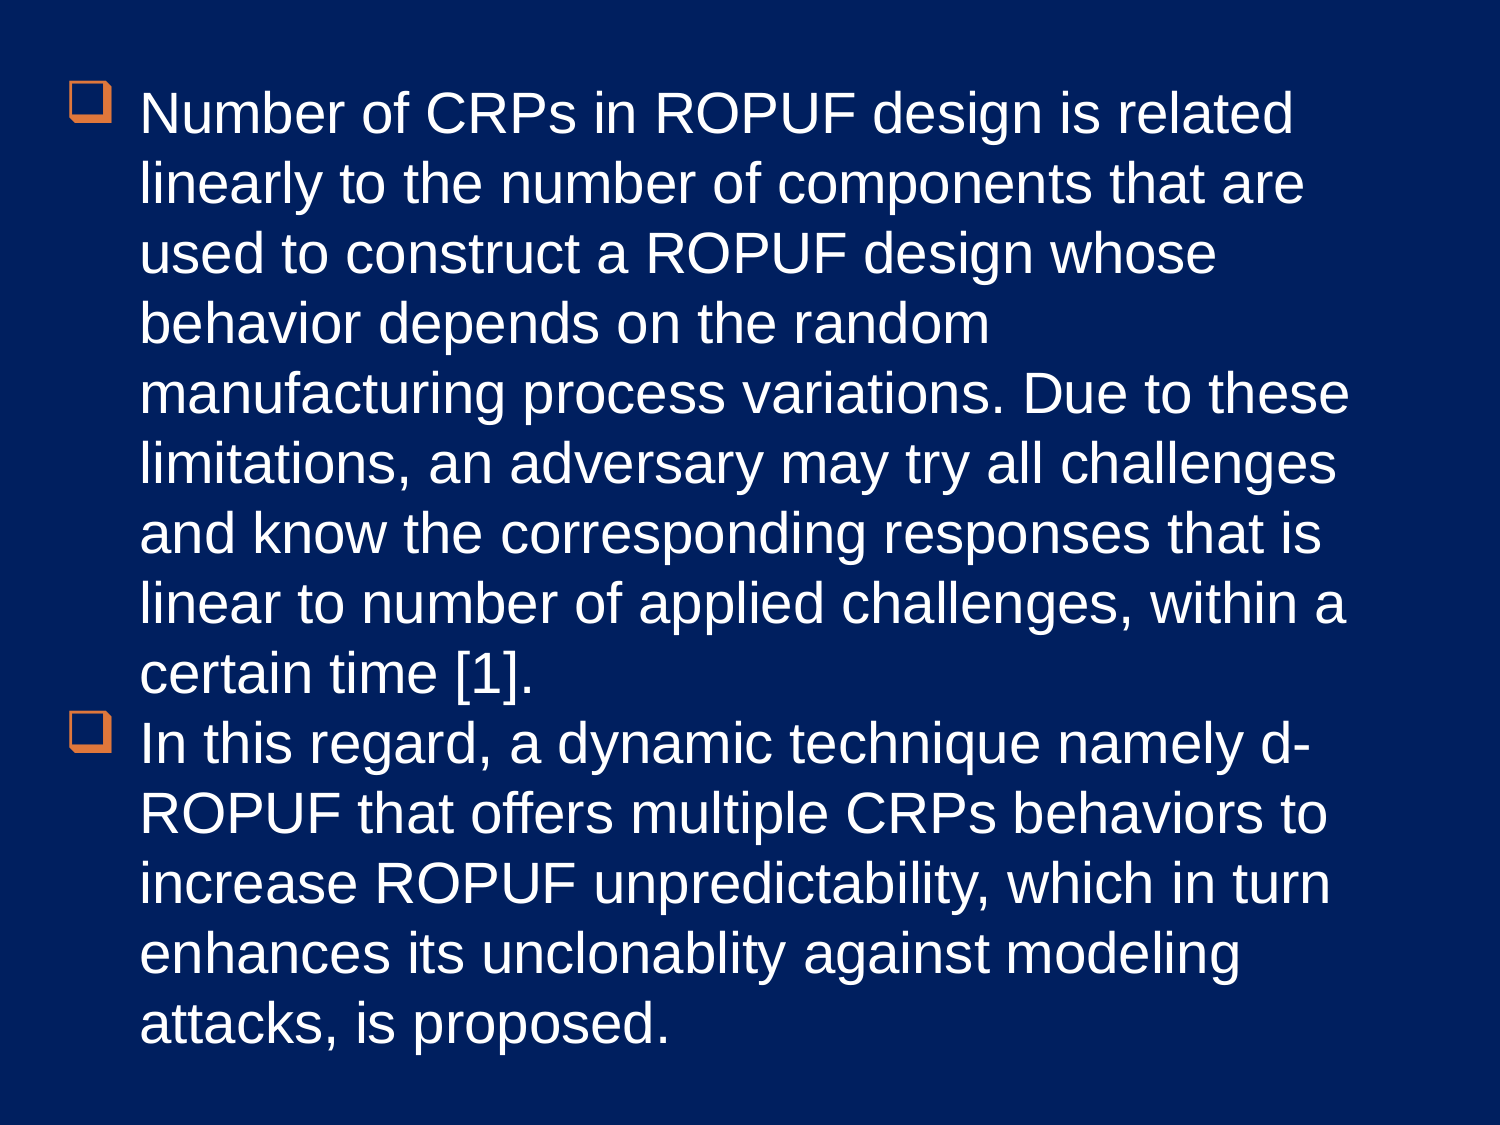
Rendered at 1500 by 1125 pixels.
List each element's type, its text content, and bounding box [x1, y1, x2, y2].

list Number of CRPs in ROPUF design is related linearly to the number of components that are used to construct a ROPUF design whose behavior depends on the random manufacturing process variations. Due to these limitations, an adversary may try all challenges and know the corresponding responses that is linear to number of applied challenges, within a certain time [1]. In this regard, a dynamic technique namely d-ROPUF that offers multiple CRPs behaviors to increase ROPUF unpredictability, which in turn enhances its unclonablity against modeling attacks, is proposed. [62, 75, 1500, 1100]
